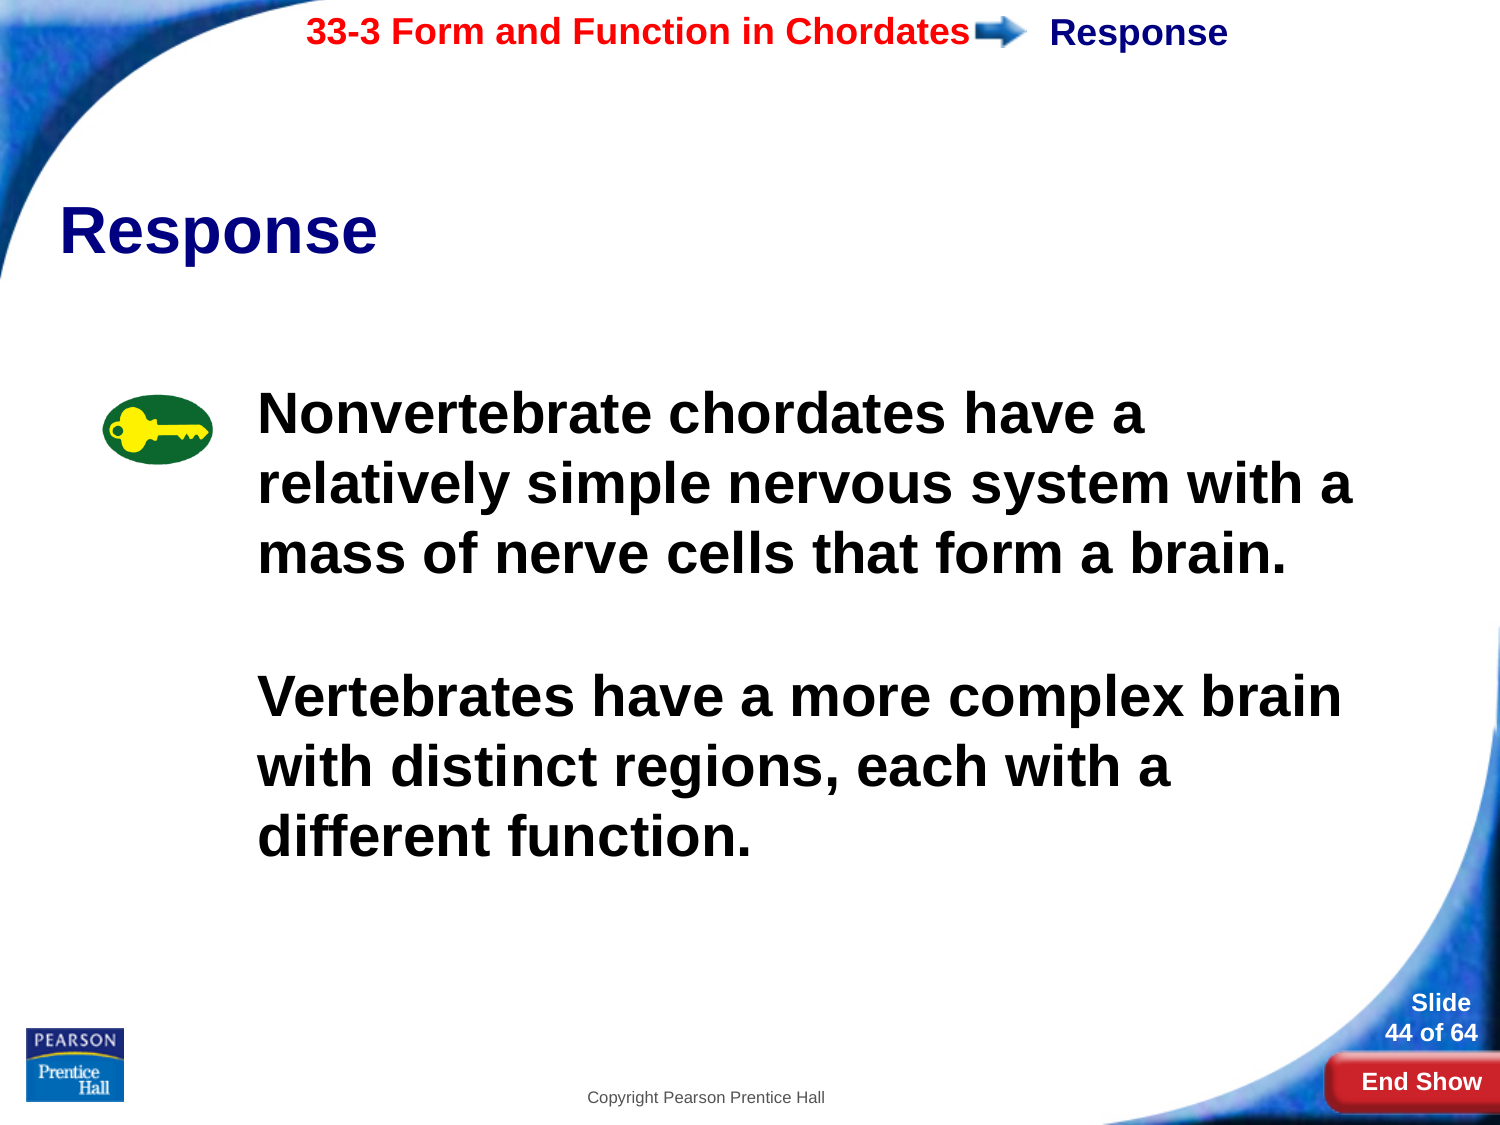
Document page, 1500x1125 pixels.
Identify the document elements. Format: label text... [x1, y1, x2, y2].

list Response Nonvertebrate chordates have a relatively simple nervous system with a mass of nerve cells that form a brain. Vertebrates have a more complex brain with distinct regions, each with a different function. [44, 179, 1391, 1066]
picture [0, 0, 1500, 1125]
title Response [1034, 0, 1500, 76]
footer Copyright Pearson Prentice Hall [468, 1078, 945, 1105]
